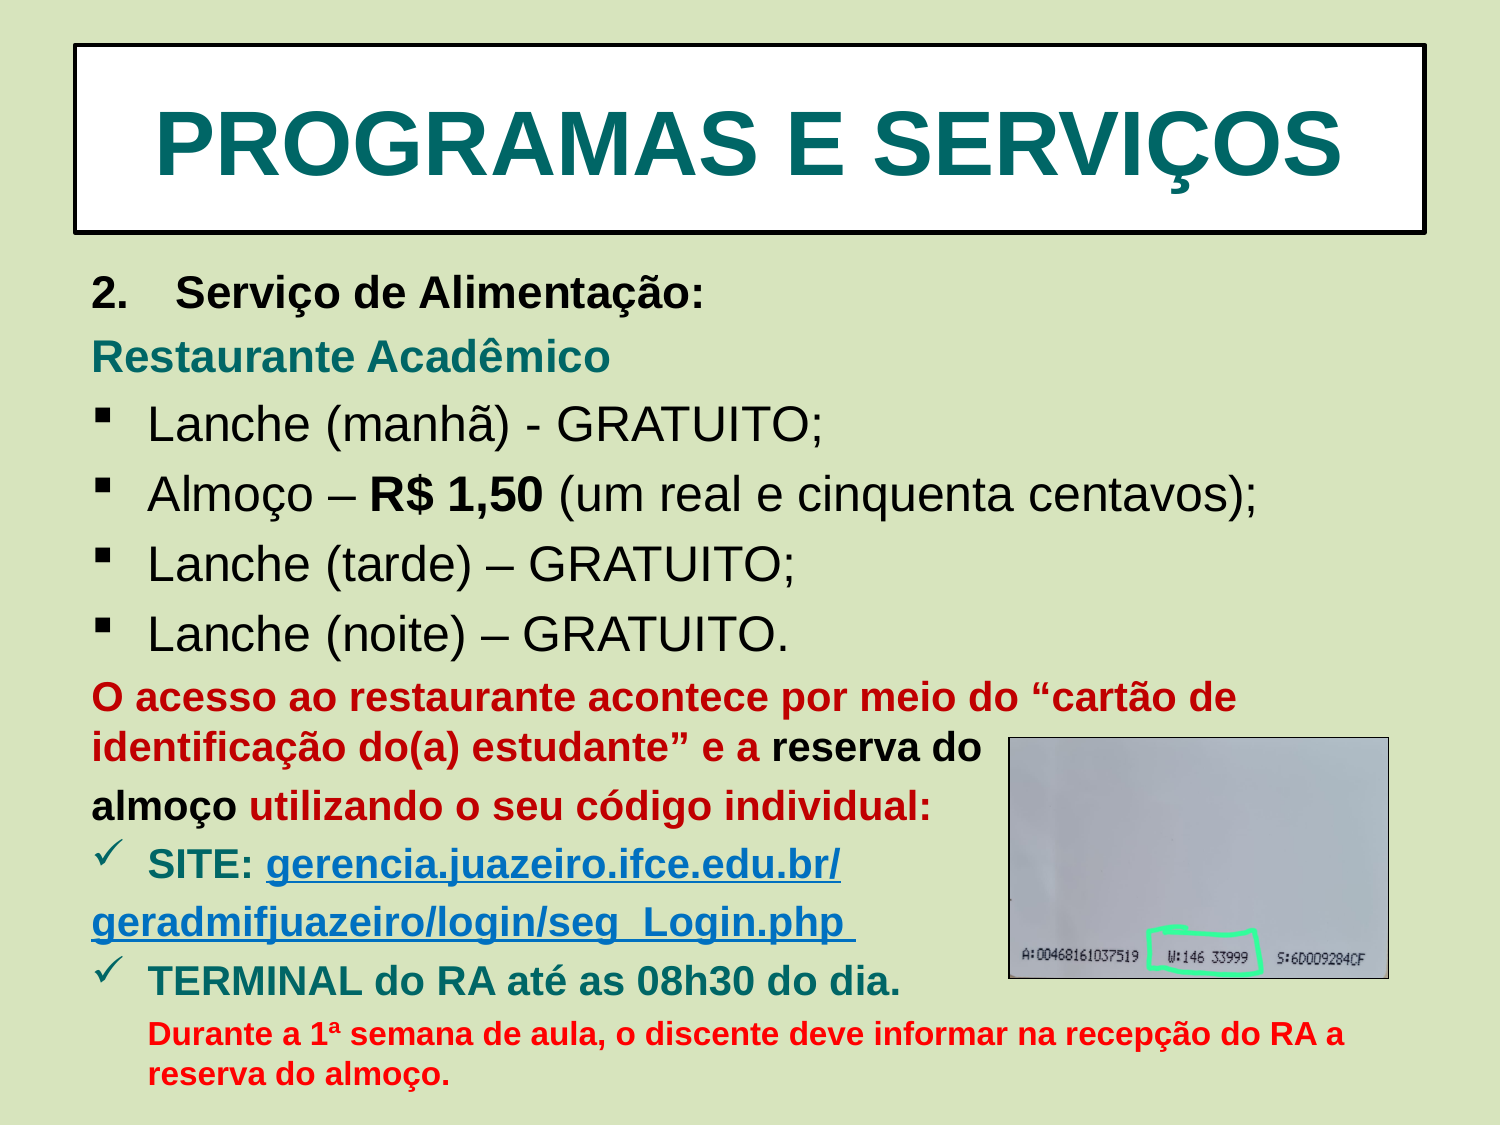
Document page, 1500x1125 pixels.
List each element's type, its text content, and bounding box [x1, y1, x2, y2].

picture [1009, 738, 1388, 978]
list Serviço de Alimentação: Restaurante Acadêmico Lanche (manhã) - GRATUITO; Almoço – R$ 1,50 (um real e cinquenta centavos); Lanche (tarde) – GRATUITO; Lanche (noite) – GRATUITO. O acesso ao restaurante acontece por meio do “cartão de identificação do(a) estudante” e a reserva do almoço utilizando o seu código individual: SITE: gerencia.juazeiro.ifce.edu.br/ geradmifjuazeiro/login/seg_Login.php TERMINAL do RA até as 08h30 do dia. Durante a 1ª semana de aula, o discente deve informar na recepção do RA a reserva do almoço. [76, 255, 1427, 1093]
title PROGRAMAS E SERVIÇOS [75, 45, 1425, 233]
